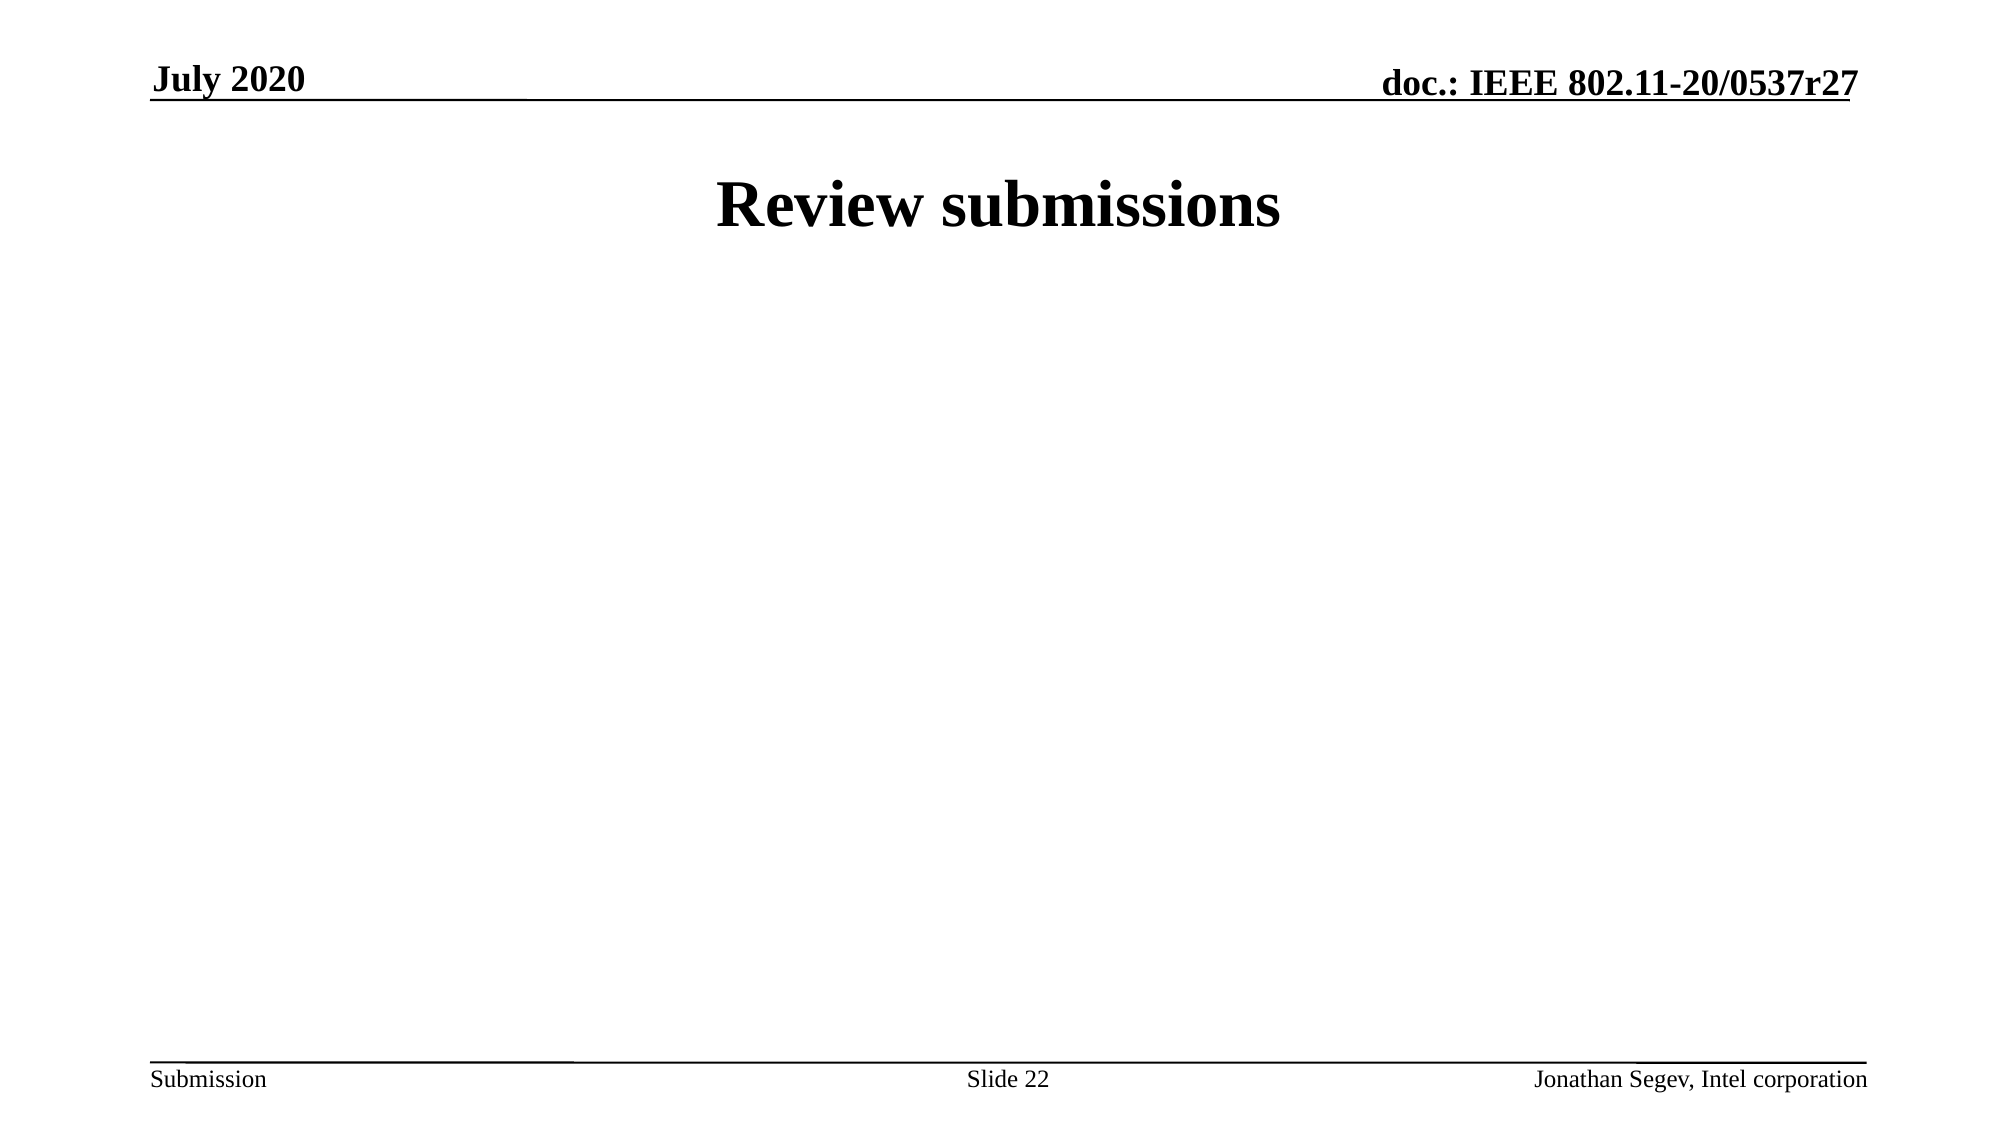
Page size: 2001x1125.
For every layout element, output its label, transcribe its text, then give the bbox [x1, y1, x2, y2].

slide_number Slide 22 [950, 1061, 1067, 1123]
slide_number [152, 54, 563, 100]
title Review submissions [149, 112, 1850, 288]
footer Jonathan Segev, Intel corporation [1171, 1061, 1869, 1093]
